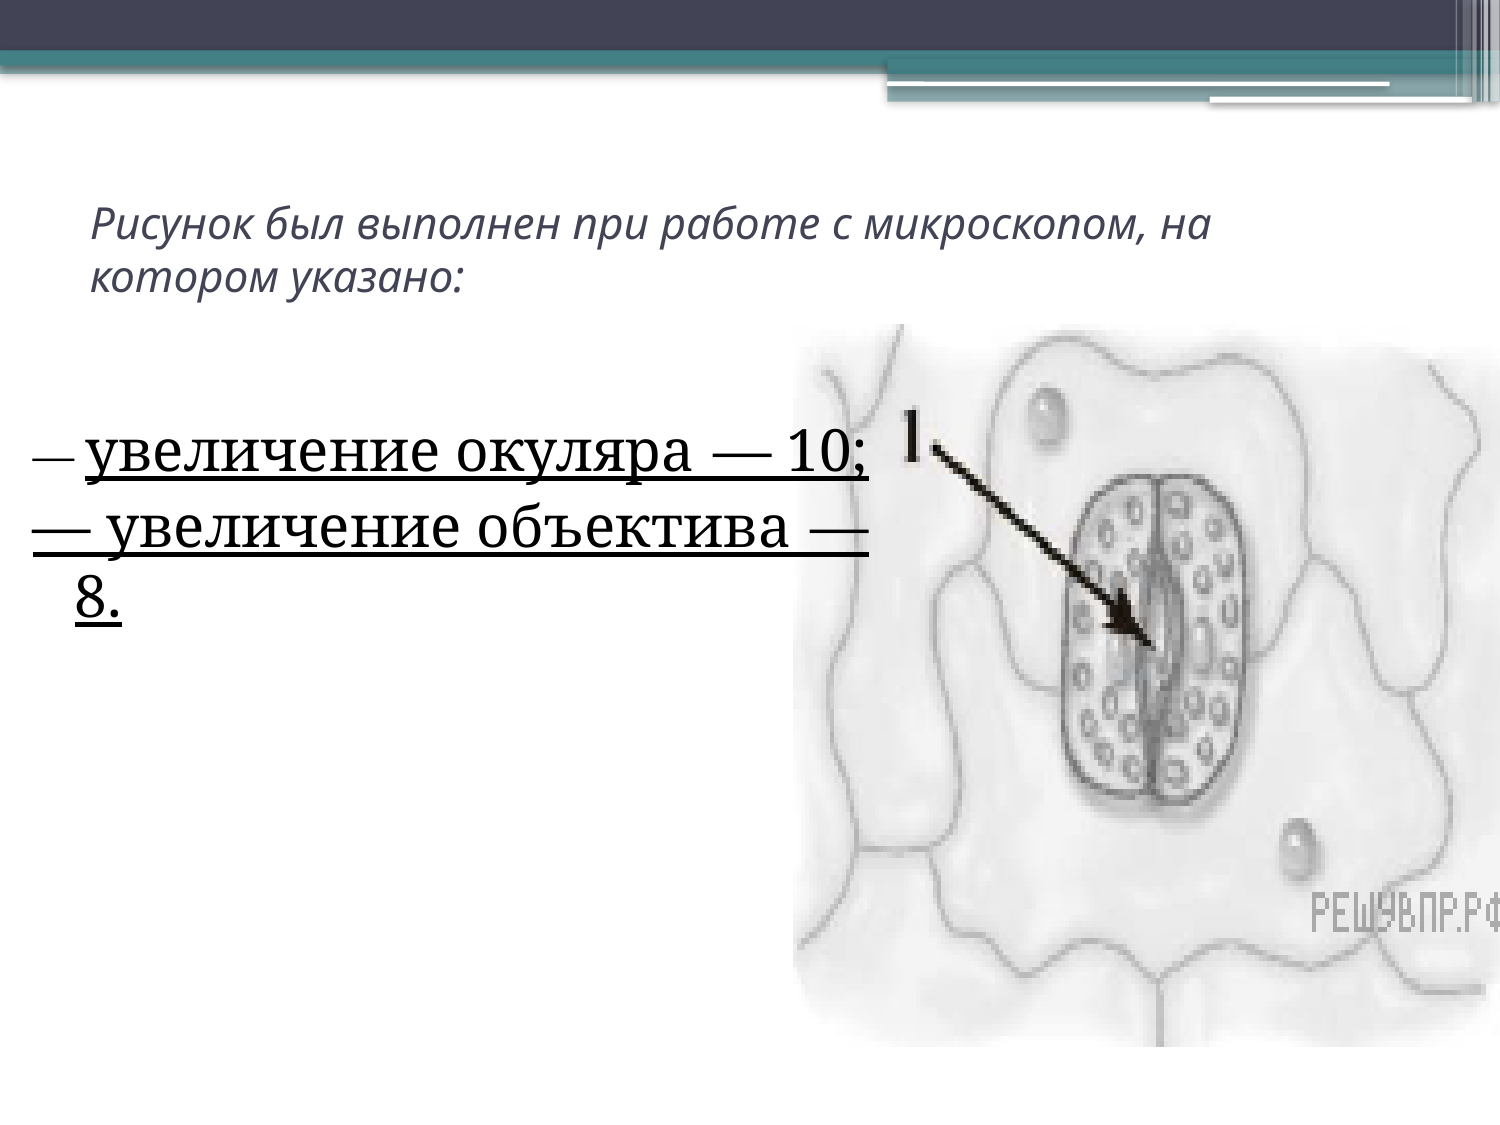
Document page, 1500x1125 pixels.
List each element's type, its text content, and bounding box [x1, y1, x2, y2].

list — увеличение окуляра — 10; — увеличение объектива — 8. [0, 349, 928, 1079]
picture [793, 302, 1500, 1059]
title Рисунок был выполнен при работе с микроскопом, на котором указано: [75, 187, 1425, 349]
